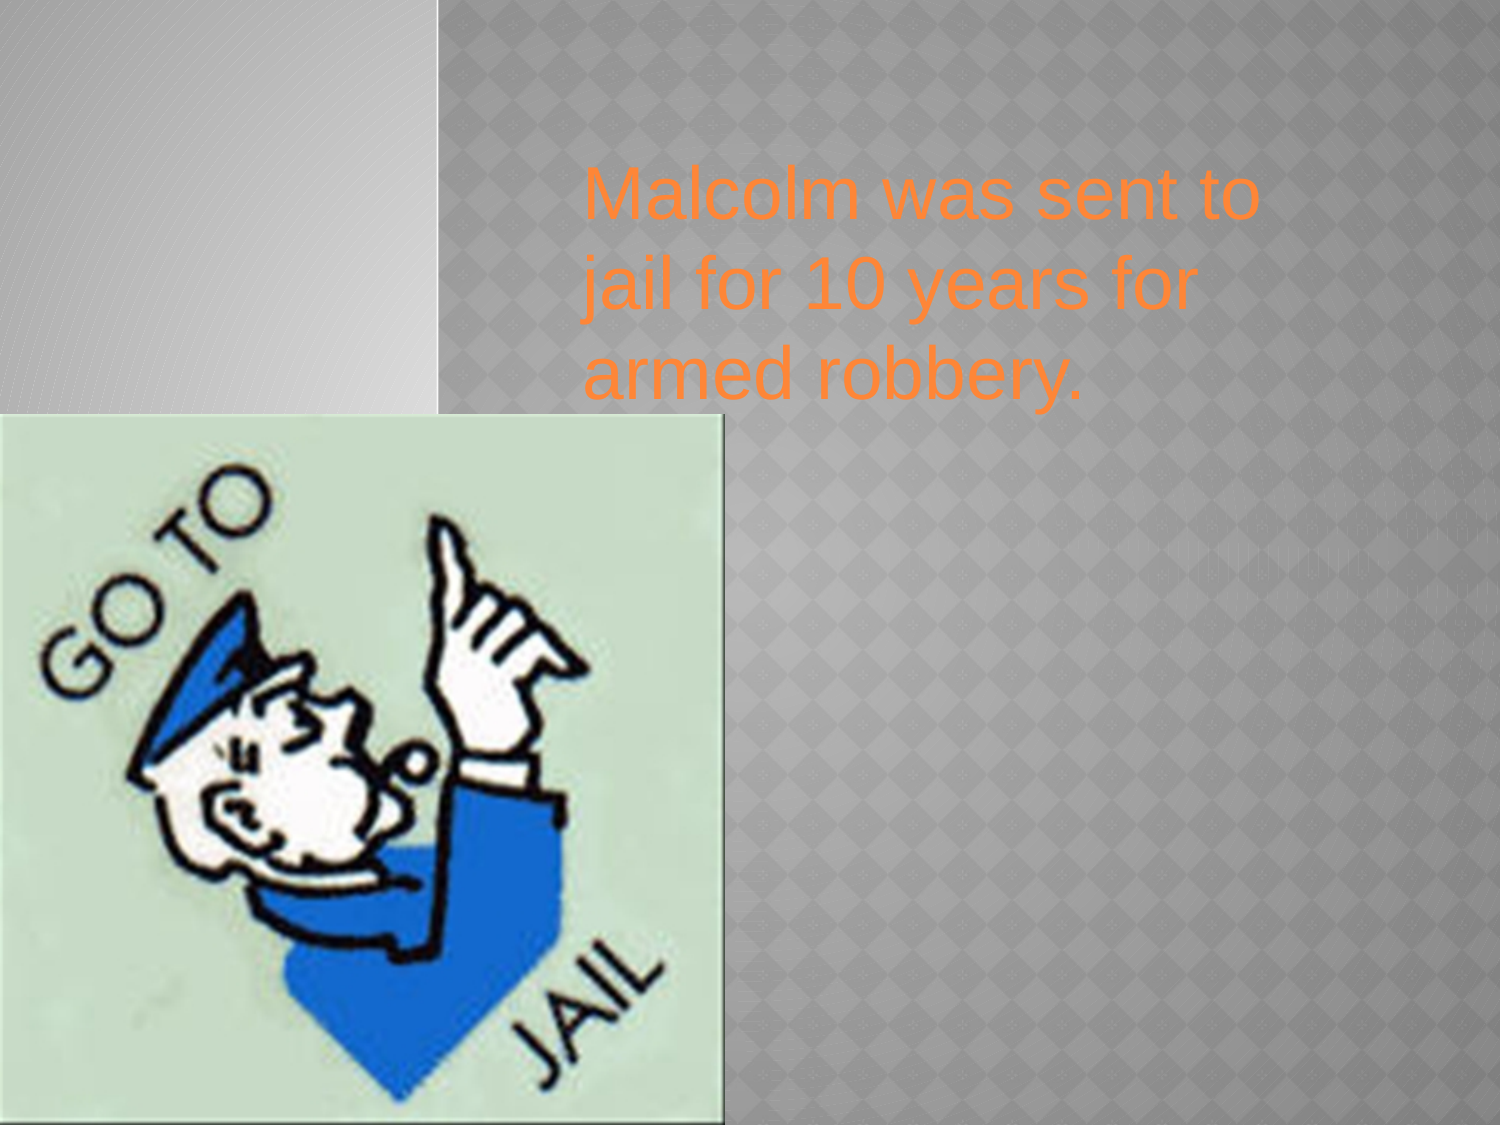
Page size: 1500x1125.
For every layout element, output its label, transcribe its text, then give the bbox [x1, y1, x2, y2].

text_box Malcolm was sent to jail for 10 years for armed robbery. [568, 137, 1325, 468]
picture [0, 414, 726, 1125]
